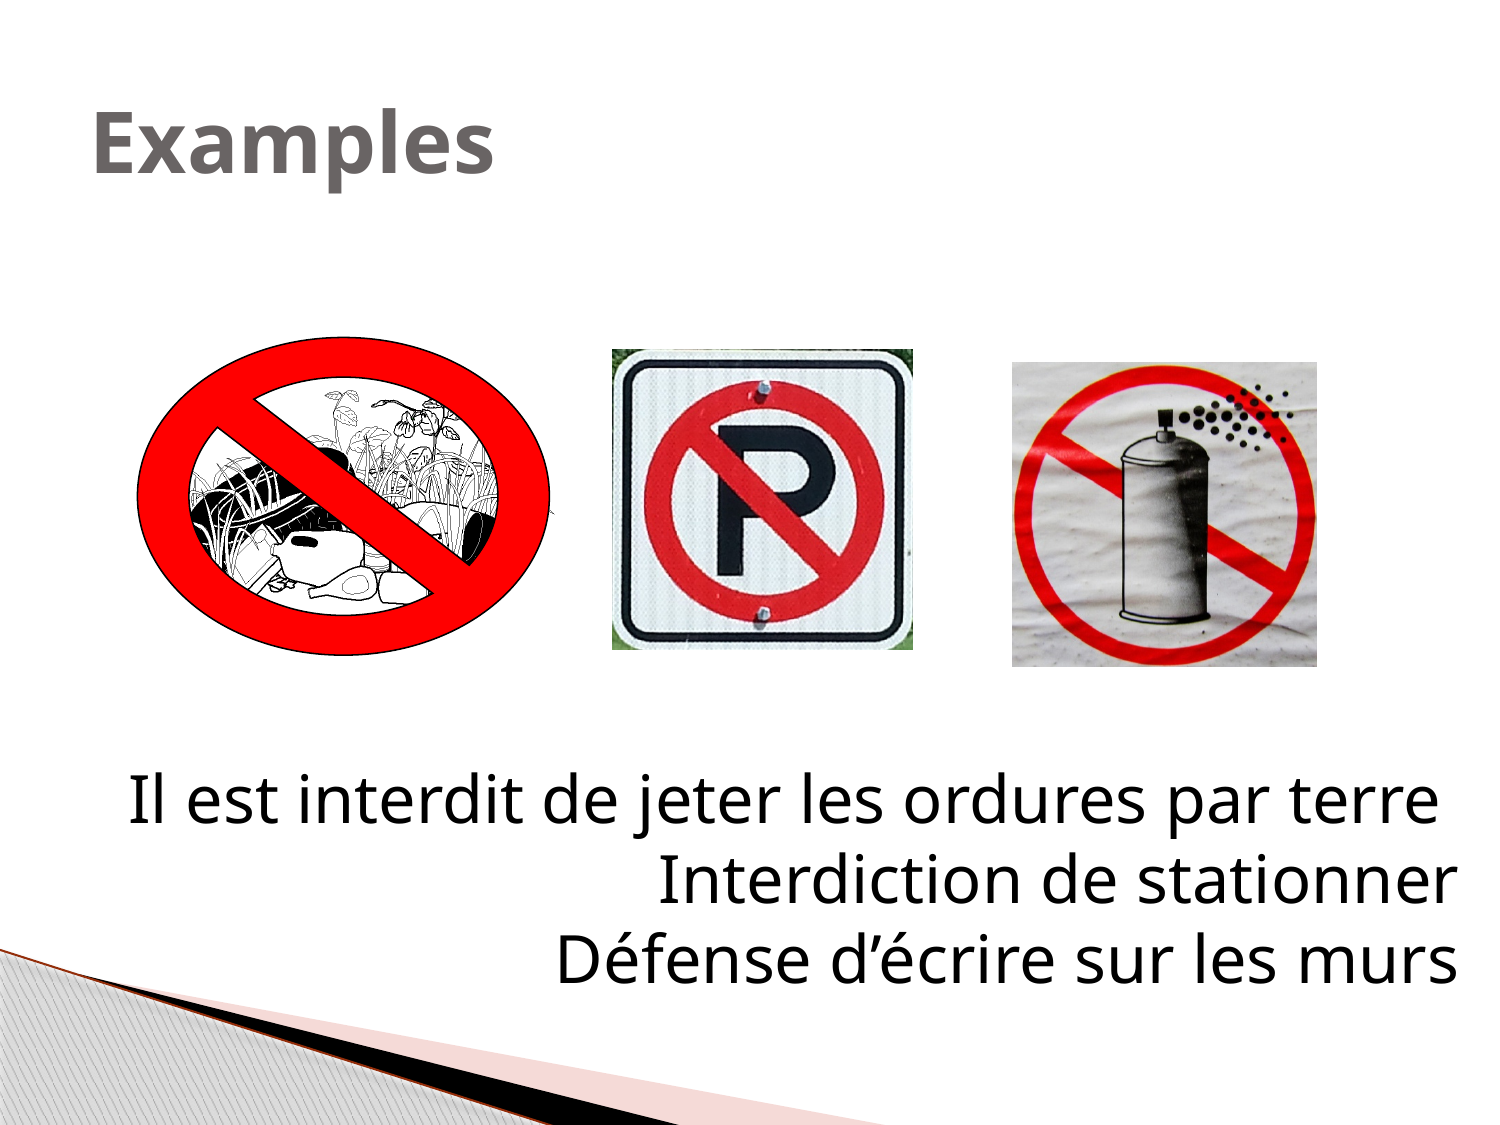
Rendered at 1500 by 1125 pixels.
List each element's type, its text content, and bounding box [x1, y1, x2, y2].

picture [1012, 362, 1317, 667]
picture [612, 349, 913, 651]
text_box [214, 620, 473, 656]
text_box [137, 412, 168, 580]
picture [174, 387, 557, 609]
text_box [193, 337, 493, 387]
text_box Il est interdit de jeter les ordures par terre Interdiction de stationner Défense d’écrire sur les murs [0, 749, 1475, 1005]
title Examples [75, 45, 1425, 233]
